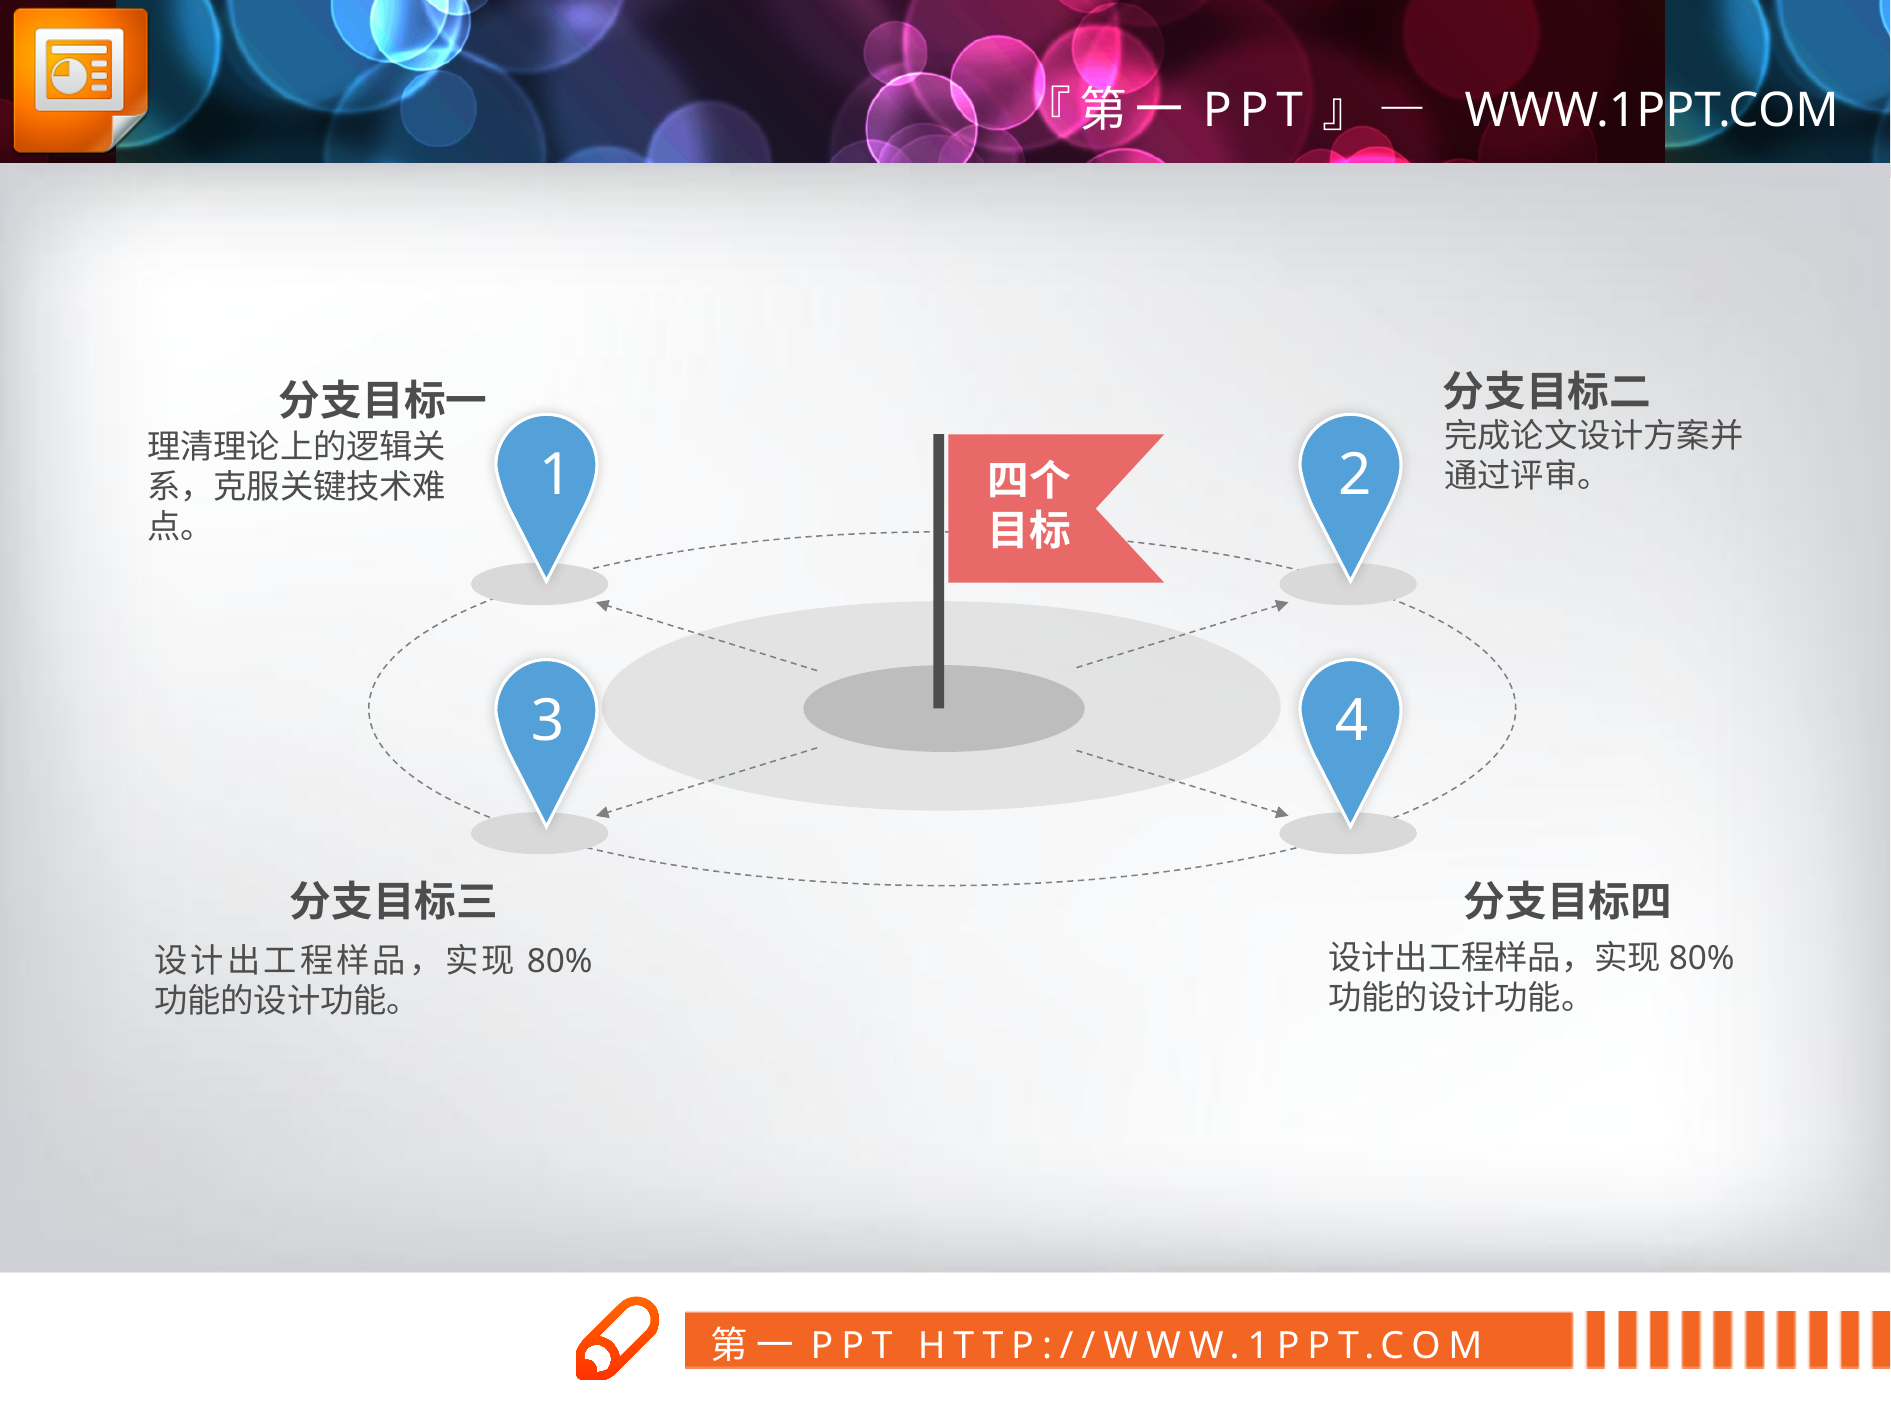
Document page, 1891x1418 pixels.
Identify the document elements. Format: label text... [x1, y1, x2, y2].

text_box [1299, 659, 1402, 827]
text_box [495, 414, 598, 582]
text_box 分支目标三 [250, 867, 513, 931]
text_box 理清理论上的逻辑关系，克服关键技术难点。 [132, 418, 490, 553]
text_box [1299, 414, 1402, 582]
text_box [1271, 806, 1289, 819]
text_box [604, 601, 1281, 811]
text_box [1279, 570, 1417, 606]
picture [685, 1311, 1891, 1369]
text_box [596, 599, 615, 612]
text_box [470, 818, 609, 855]
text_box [495, 659, 598, 827]
text_box [1271, 599, 1289, 612]
text_box 分支目标二 [1423, 357, 1666, 423]
text_box [1279, 820, 1417, 855]
text_box [368, 531, 928, 818]
text_box 分支目标四 [1447, 867, 1688, 928]
text_box 完成论文设计方案并通过评审。 [1429, 406, 1784, 502]
text_box [589, 546, 1516, 886]
text_box [470, 569, 609, 606]
text_box [602, 806, 615, 819]
text_box [803, 665, 1082, 752]
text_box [933, 433, 1165, 709]
text_box 设计出工程样品，实现80%功能的设计功能。 [1313, 928, 1784, 1024]
picture [0, 0, 1891, 1275]
text_box 设计出工程样品，实现80%功能的设计功能。 [139, 931, 616, 1027]
text_box 分支目标一 [250, 366, 503, 418]
